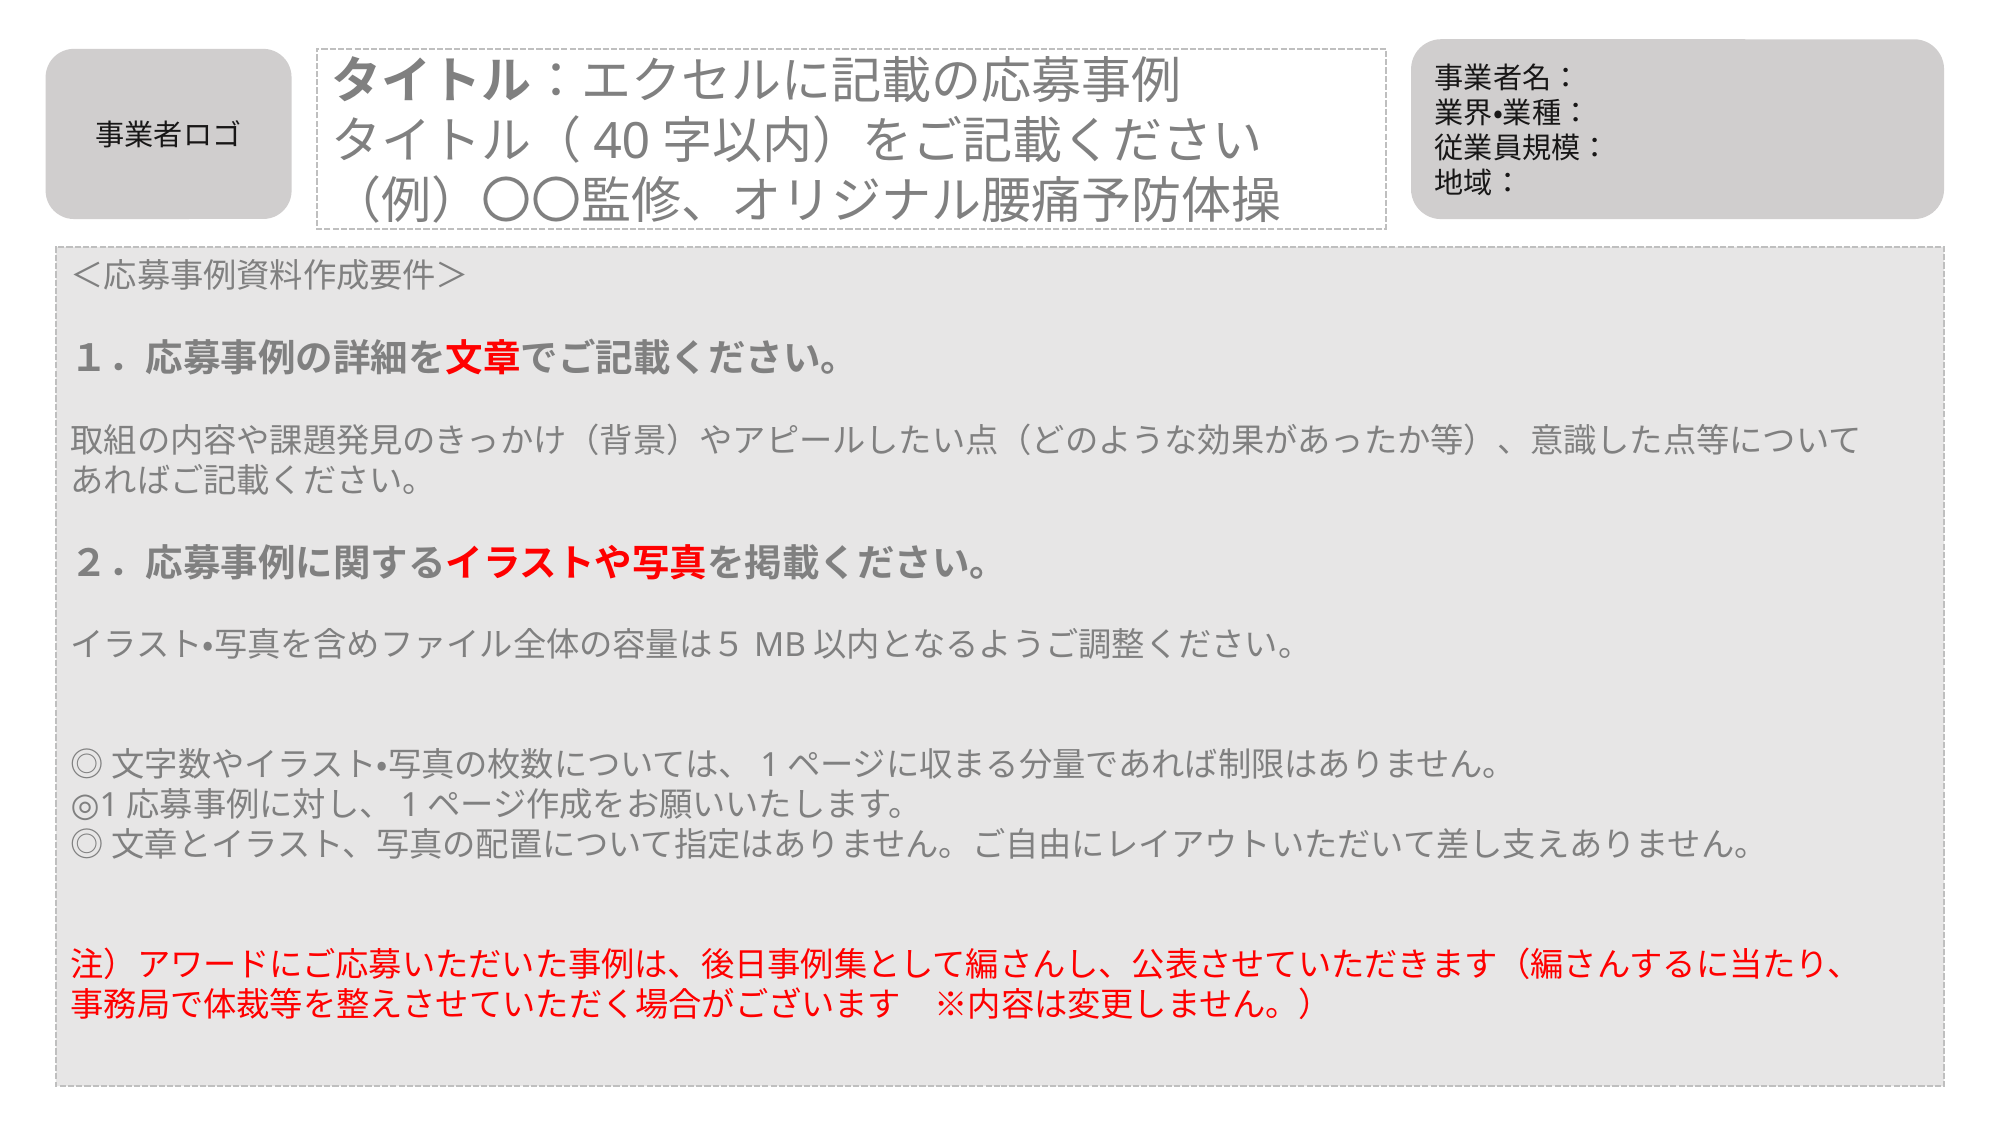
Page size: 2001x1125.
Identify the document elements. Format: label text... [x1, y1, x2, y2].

text_box ＜応募事例資料作成要件＞ １．応募事例の詳細を文章でご記載ください。 取組の内容や課題発見のきっかけ（背景）やアピールしたい点（どのような効果があったか等）、意識した点等について あればご記載ください。 ２．応募事例に関するイラストや写真を掲載ください。 イラスト・写真を含めファイル全体の容量は５MB以内となるようご調整ください。 ◎文字数やイラスト・写真の枚数については、1ページに収まる分量であれば制限はありません。 ◎1応募事例に対し、1ページ作成をお願いいたします。 ◎文章とイラスト、写真の配置について指定はありません。ご自由にレイアウトいただいて差し支えありません。 注）アワードにご応募いただいた事例は、後日事例集として編さんし、公表させていただきます（編さんするに当たり、 事務局で体裁等を整えさせていただく場合がございます ※内容は変更しません。） [55, 246, 1945, 1087]
text_box タイトル：エクセルに記載の応募事例 タイトル（40字以内）をご記載ください （例）〇〇監修、オリジナル腰痛予防体操 [316, 48, 1387, 230]
text_box 事業者名： 業界・業種： 従業員規模： 地域： [1409, 38, 1946, 221]
text_box 事業者ロゴ [44, 47, 293, 221]
